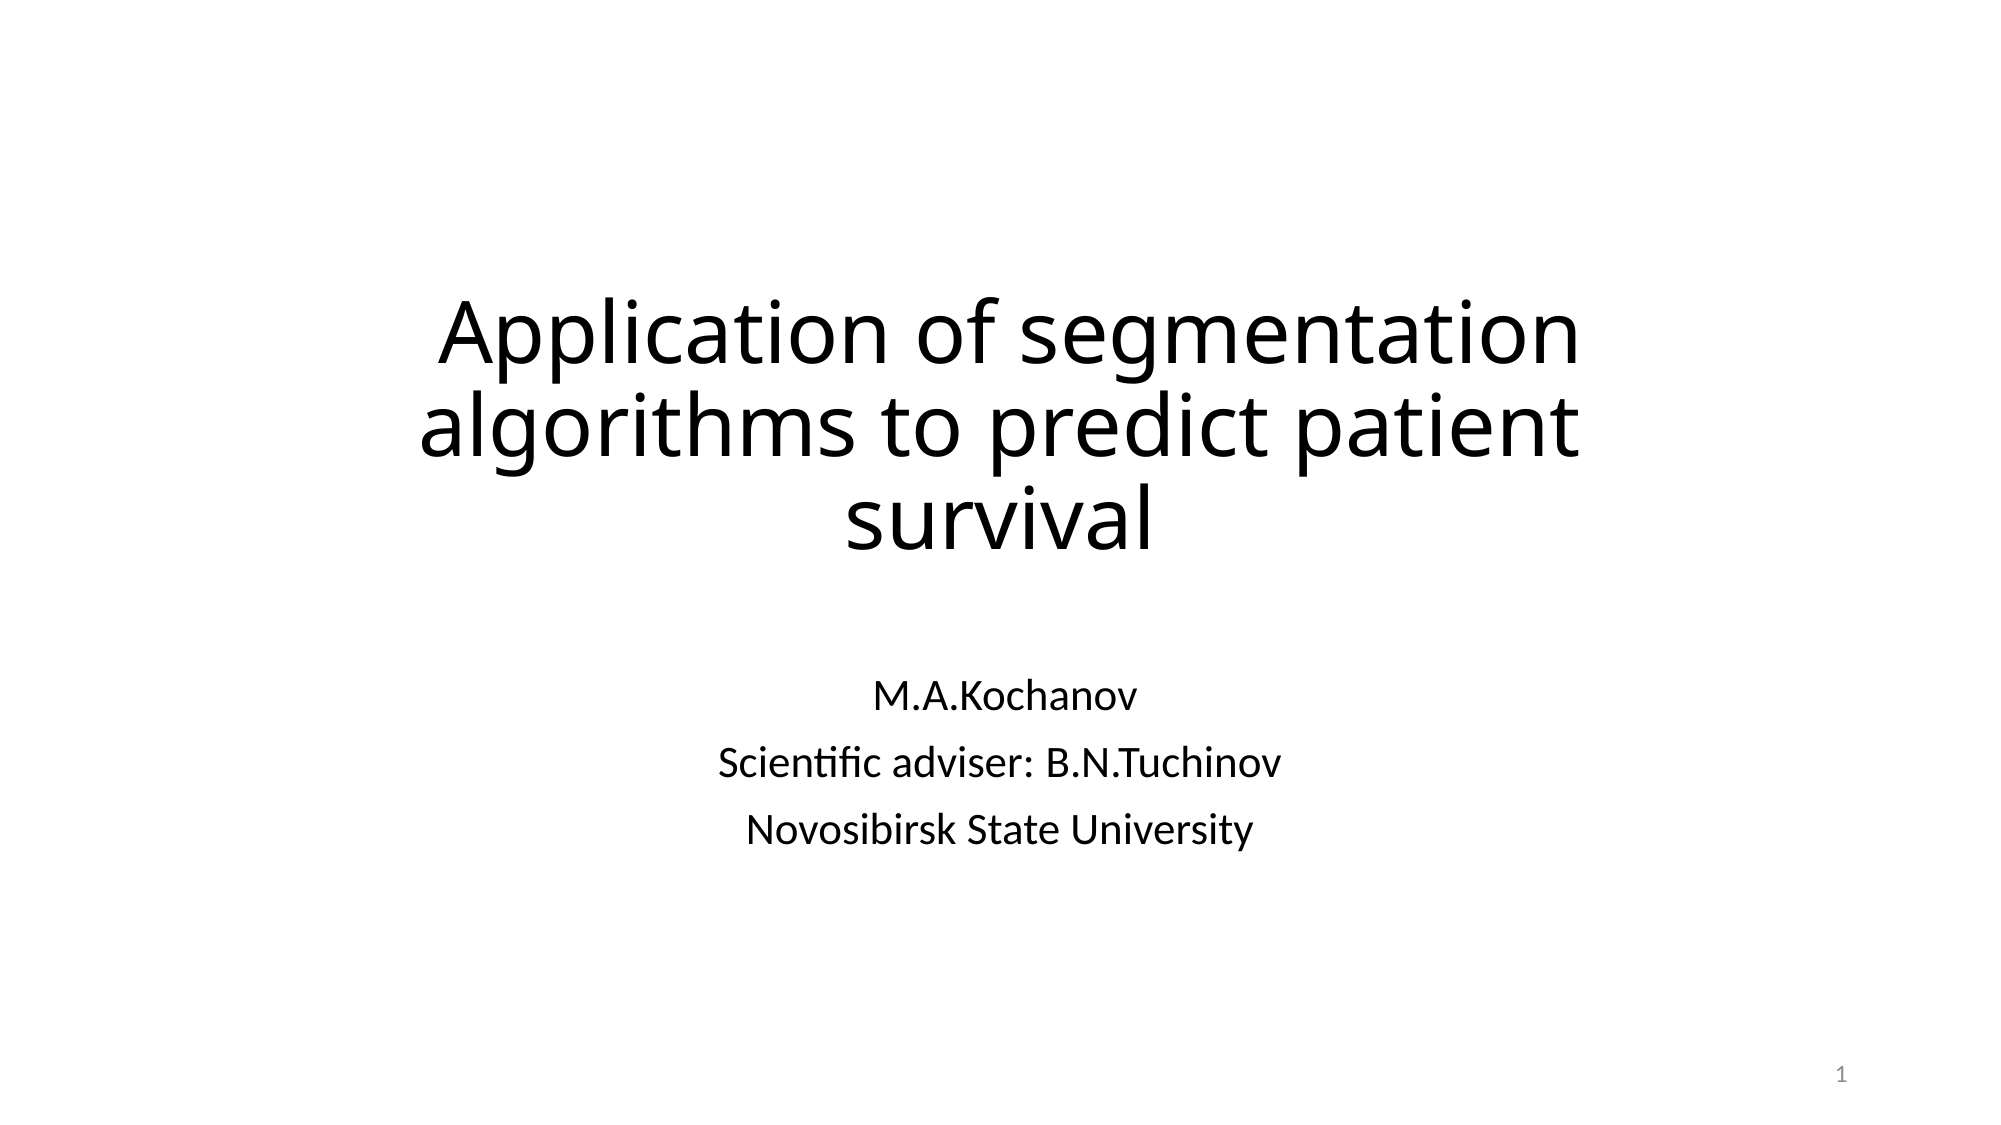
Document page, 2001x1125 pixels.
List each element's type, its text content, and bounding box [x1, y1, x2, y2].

subtitle M.A.Kochanov Scientific adviser: B.N.Tuchinov Novosibirsk State University [249, 590, 1750, 863]
title Application of segmentation algorithms to predict patient survival [249, 184, 1750, 576]
slide_number 1 [1412, 1042, 1863, 1103]
